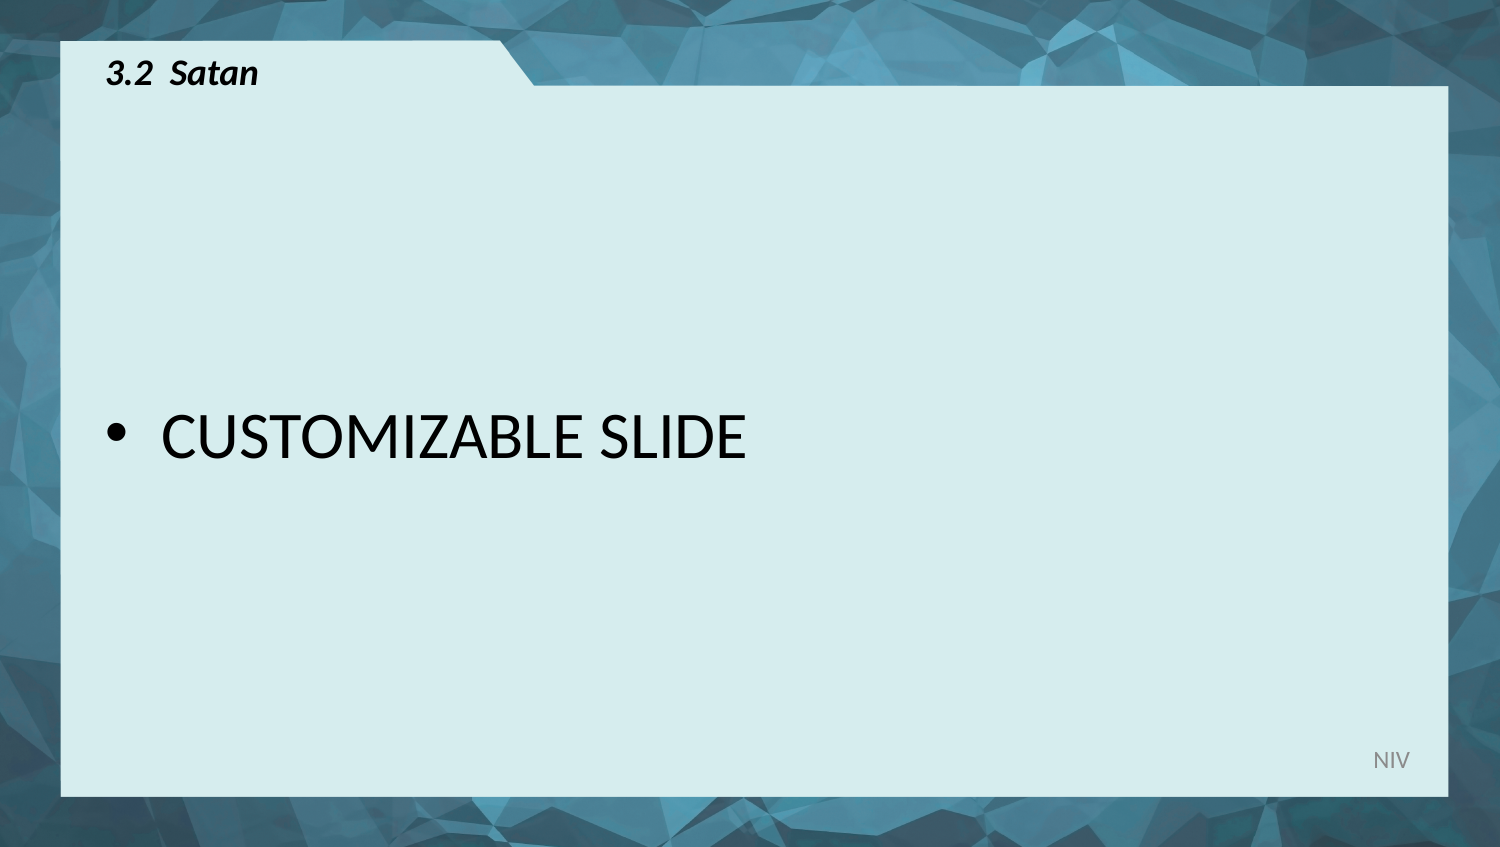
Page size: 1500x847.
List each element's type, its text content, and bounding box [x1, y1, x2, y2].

list CUSTOMIZABLE SLIDE [89, 141, 1403, 722]
picture [0, 0, 1500, 847]
footer NIV [950, 736, 1425, 782]
title 3.2 Satan [89, 33, 1420, 108]
